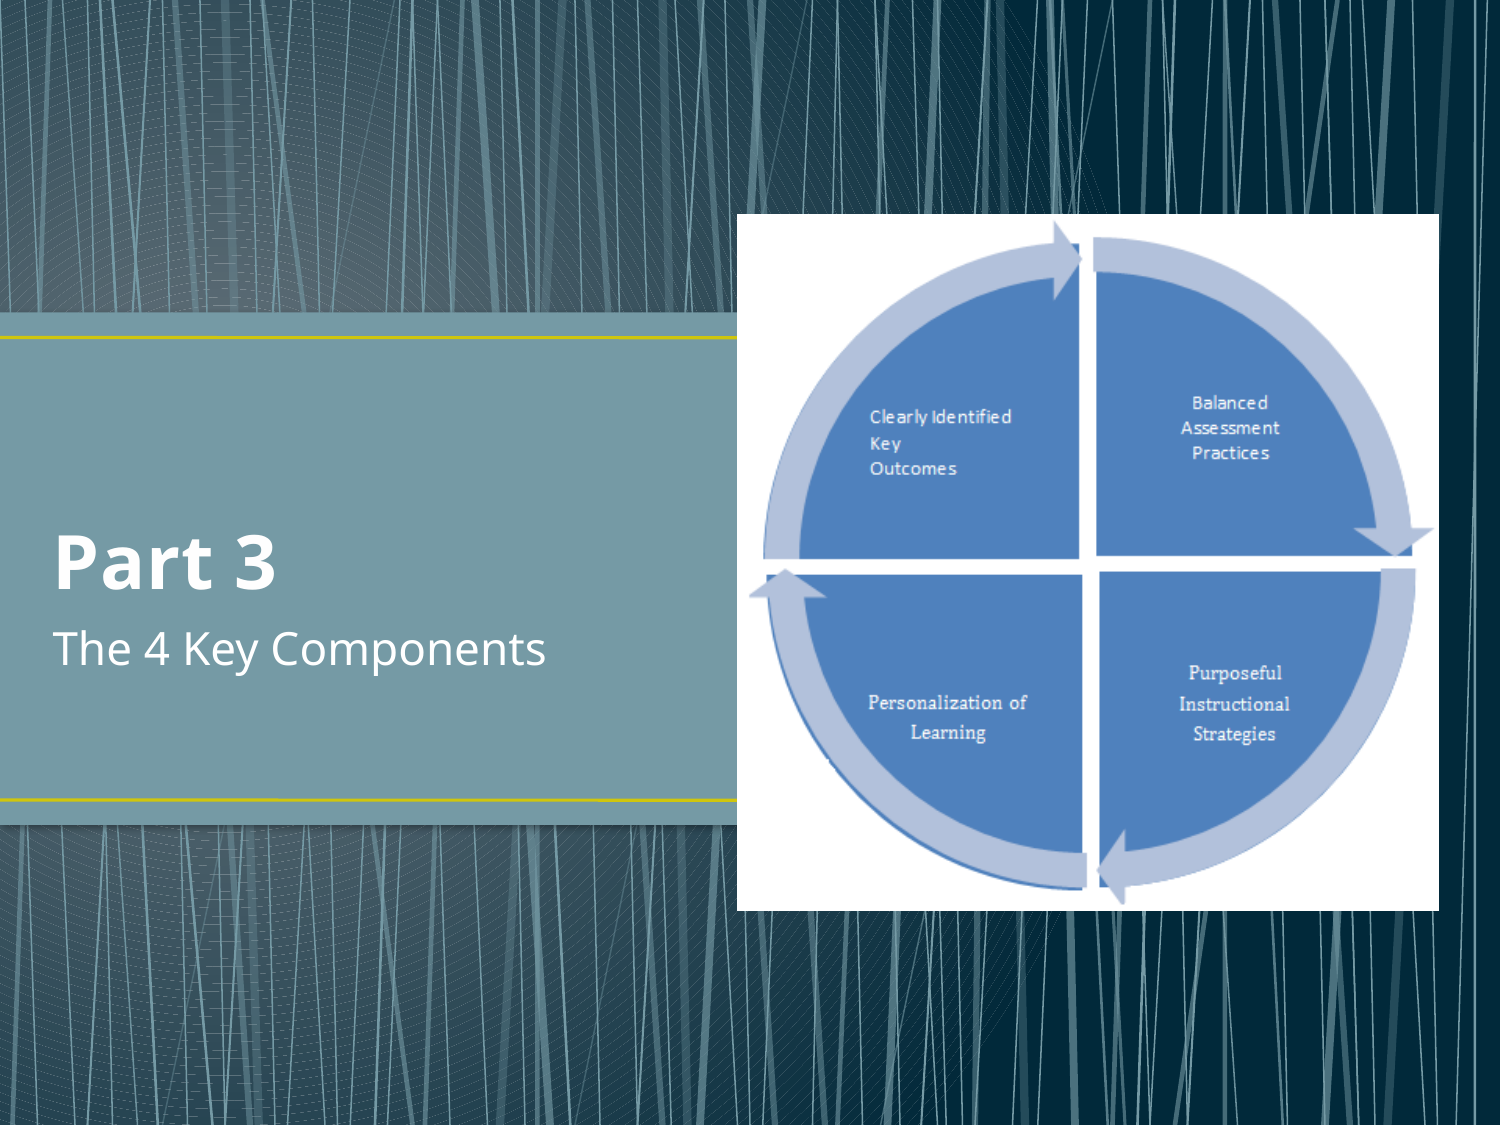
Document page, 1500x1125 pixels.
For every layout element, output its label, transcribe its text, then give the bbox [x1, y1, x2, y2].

picture [736, 207, 1439, 912]
subtitle The 4 Key Components [37, 612, 729, 788]
title Part 3 [37, 349, 729, 612]
